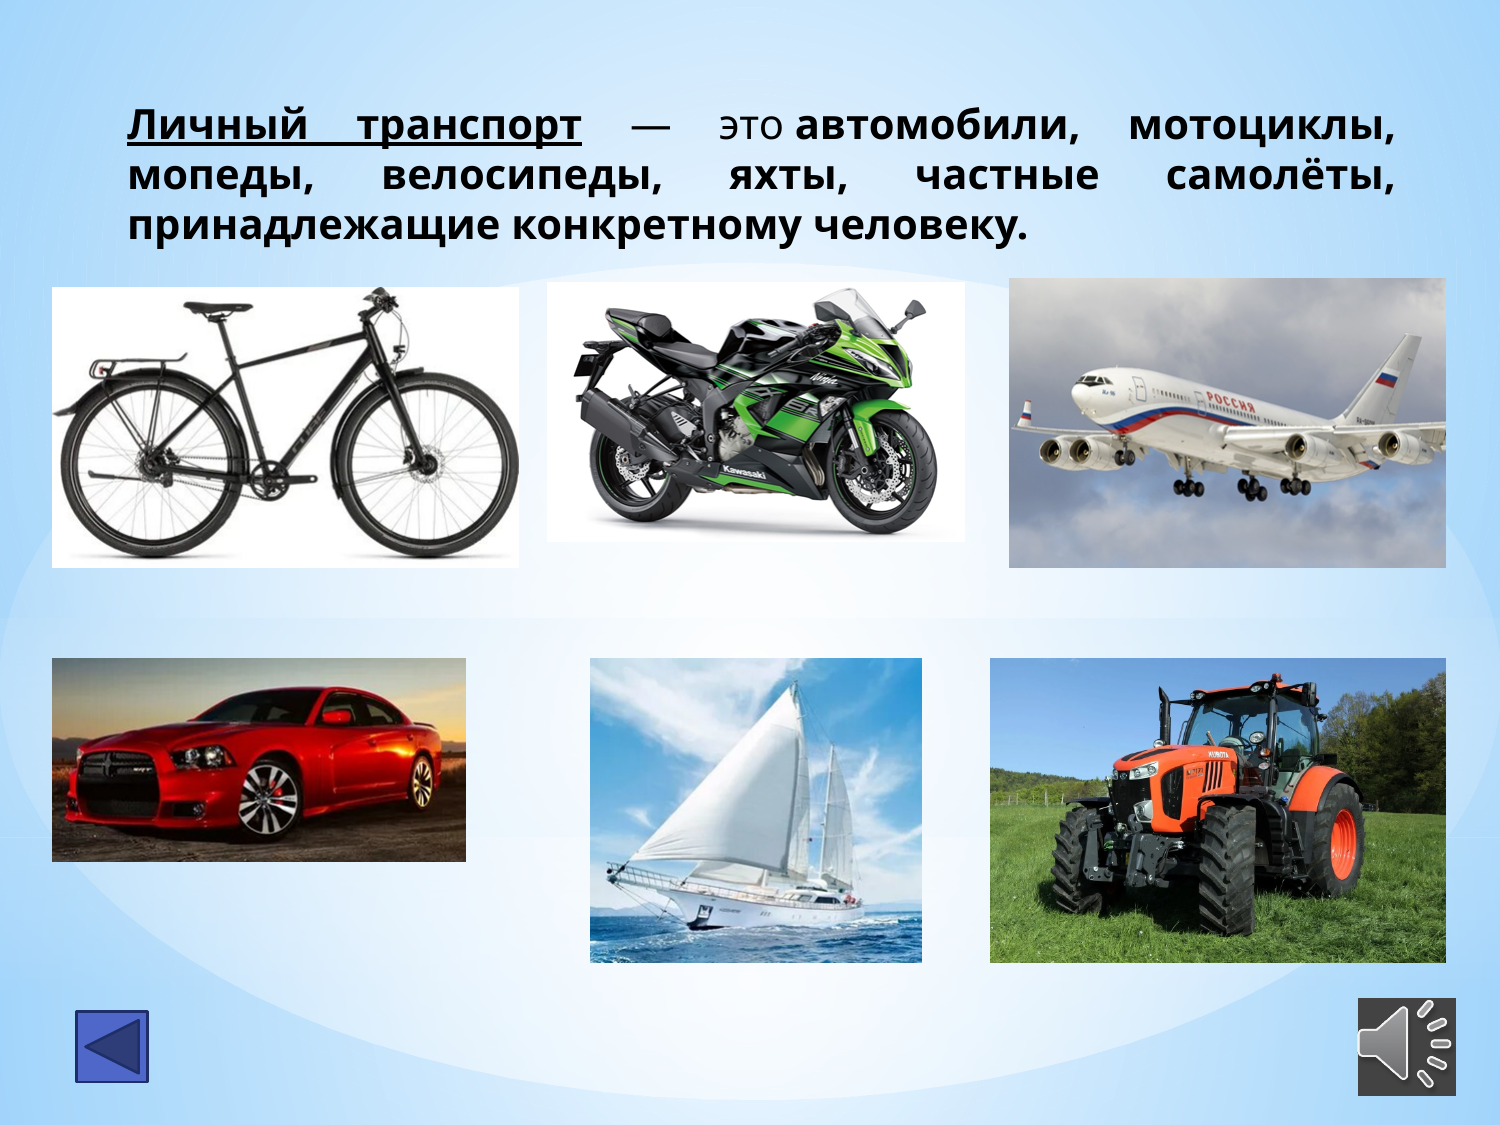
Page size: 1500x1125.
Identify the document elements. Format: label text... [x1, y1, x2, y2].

picture [1009, 278, 1446, 568]
picture [51, 658, 466, 863]
picture [1356, 996, 1458, 1097]
picture [989, 658, 1446, 963]
picture [547, 281, 966, 543]
picture [51, 287, 519, 568]
text_box [75, 1010, 149, 1083]
picture [590, 658, 923, 963]
title Личный транспорт — это автомобили, мотоциклы, мопеды, велосипеды, яхты, частные самолёты, принадлежащие конкретному человеку. [112, 90, 1412, 278]
